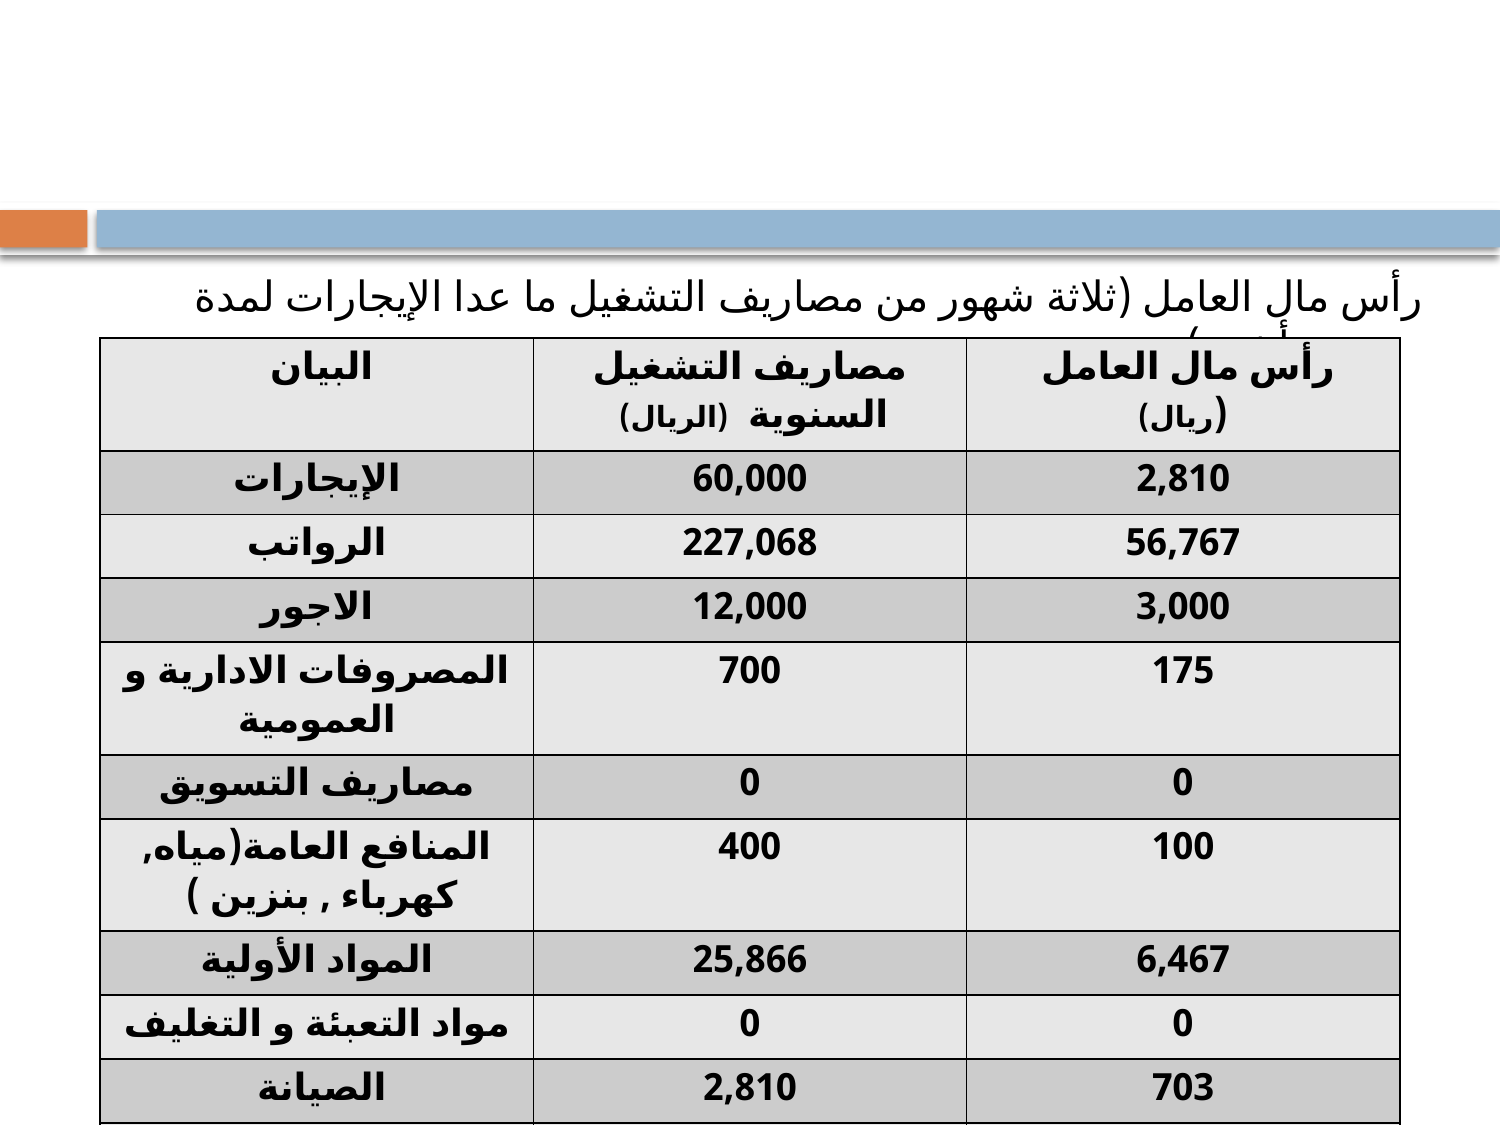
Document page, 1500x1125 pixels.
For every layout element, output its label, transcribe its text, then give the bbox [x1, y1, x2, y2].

table_cell 60,000 [534, 452, 966, 514]
table_cell 0 [967, 756, 1399, 818]
table_cell 700 [534, 643, 966, 754]
table_cell الاجور [101, 579, 533, 641]
table_header رأس مال العامل (ريال) [967, 339, 1399, 450]
table_cell 25,866 [534, 932, 966, 994]
table_cell مصاريف التسويق [101, 756, 533, 818]
table_header مصاريف التشغيل السنوية (الريال) [534, 339, 966, 450]
table_cell 0 [534, 756, 966, 818]
table_header البيان [101, 339, 533, 450]
table_cell 3,000 [967, 579, 1399, 641]
table_cell المنافع العامة(مياه, كهرباء , بنزين ) [101, 820, 533, 930]
table_cell 703 [967, 1060, 1399, 1122]
table_cell المصروفات الادارية و العمومية [101, 643, 533, 754]
list رأس مال العامل (ثلاثة شهور من مصاريف التشغيل ما عدا الإيجارات لمدة ستة أشهر) : [100, 262, 1438, 1000]
table_cell 2,810 [534, 1060, 966, 1122]
table_cell الإيجارات [101, 452, 533, 514]
table_cell 100 [967, 820, 1399, 930]
table_cell المواد الأولية [101, 932, 533, 994]
table_cell 0 [534, 996, 966, 1058]
table_cell 0 [967, 996, 1399, 1058]
table_cell مواد التعبئة و التغليف [101, 996, 533, 1058]
table_cell 56,767 [967, 515, 1399, 577]
table_cell 2,810 [967, 452, 1399, 514]
table_cell 12,000 [534, 579, 966, 641]
table_cell 227,068 [534, 515, 966, 577]
table_cell 400 [534, 820, 966, 930]
table_cell الرواتب [101, 515, 533, 577]
table_cell 6,467 [967, 932, 1399, 994]
table_cell 175 [967, 643, 1399, 754]
table_cell الصيانة [101, 1060, 533, 1122]
